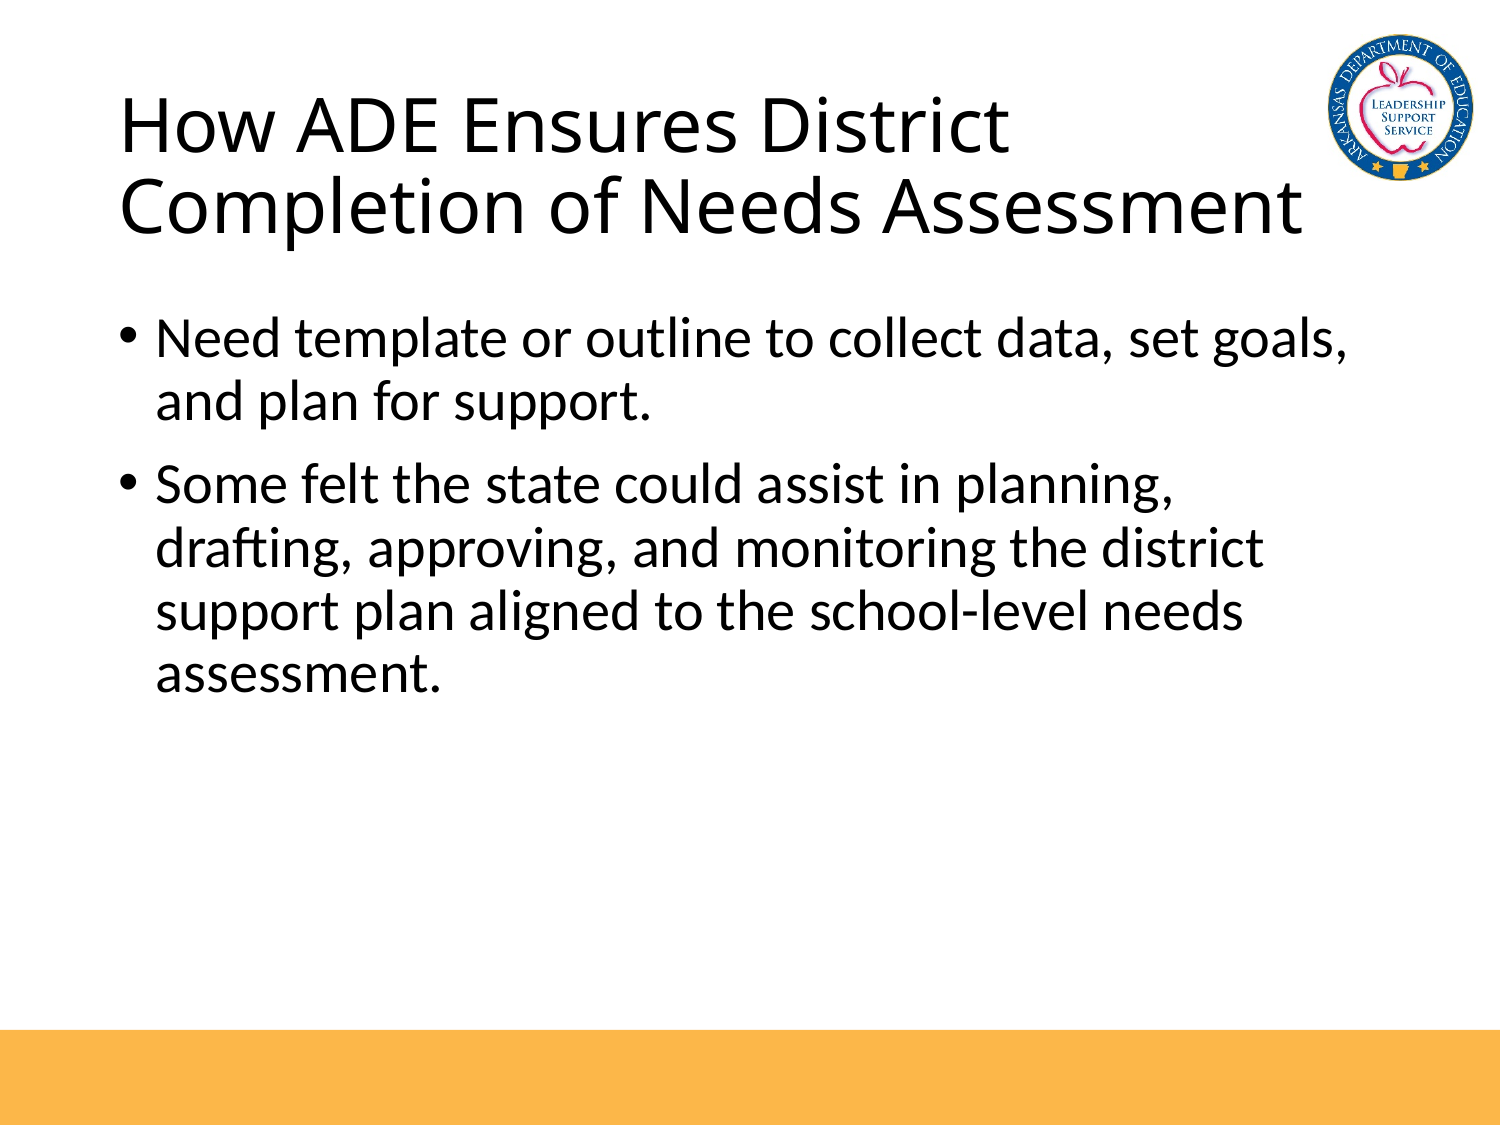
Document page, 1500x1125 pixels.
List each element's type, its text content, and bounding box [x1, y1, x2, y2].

title How ADE Ensures District Completion of Needs Assessment [103, 59, 1397, 278]
list Need template or outline to collect data, set goals, and plan for support. Some felt the state could assist in planning, drafting, approving, and monitoring the district support plan aligned to the school-level needs assessment. [103, 299, 1397, 1014]
picture [1327, 34, 1478, 181]
